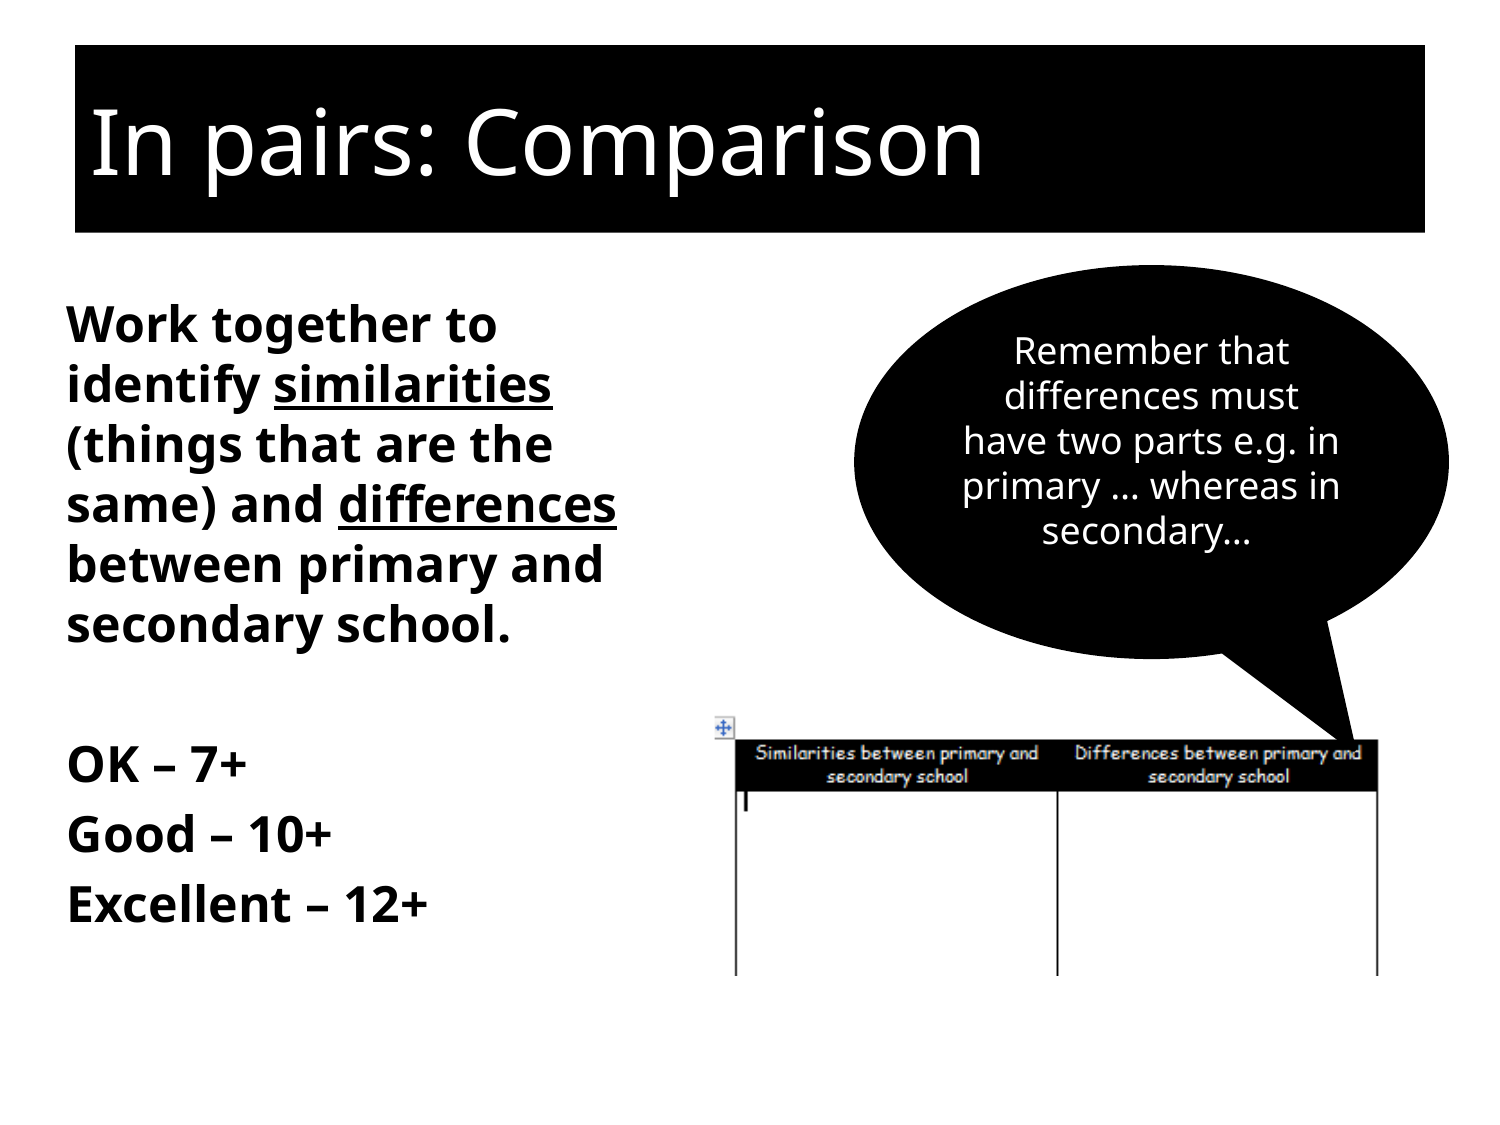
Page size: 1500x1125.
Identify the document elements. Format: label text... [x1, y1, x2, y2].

text_box Remember that differences must have two parts e.g. in primary … whereas in secondary… [854, 265, 1449, 695]
title In pairs: Comparison [75, 45, 1425, 233]
picture [714, 697, 1425, 977]
list Work together to identify similarities (things that are the same) and differences between primary and secondary school. OK – 7+ Good – 10+ Excellent – 12+ [51, 284, 715, 1029]
